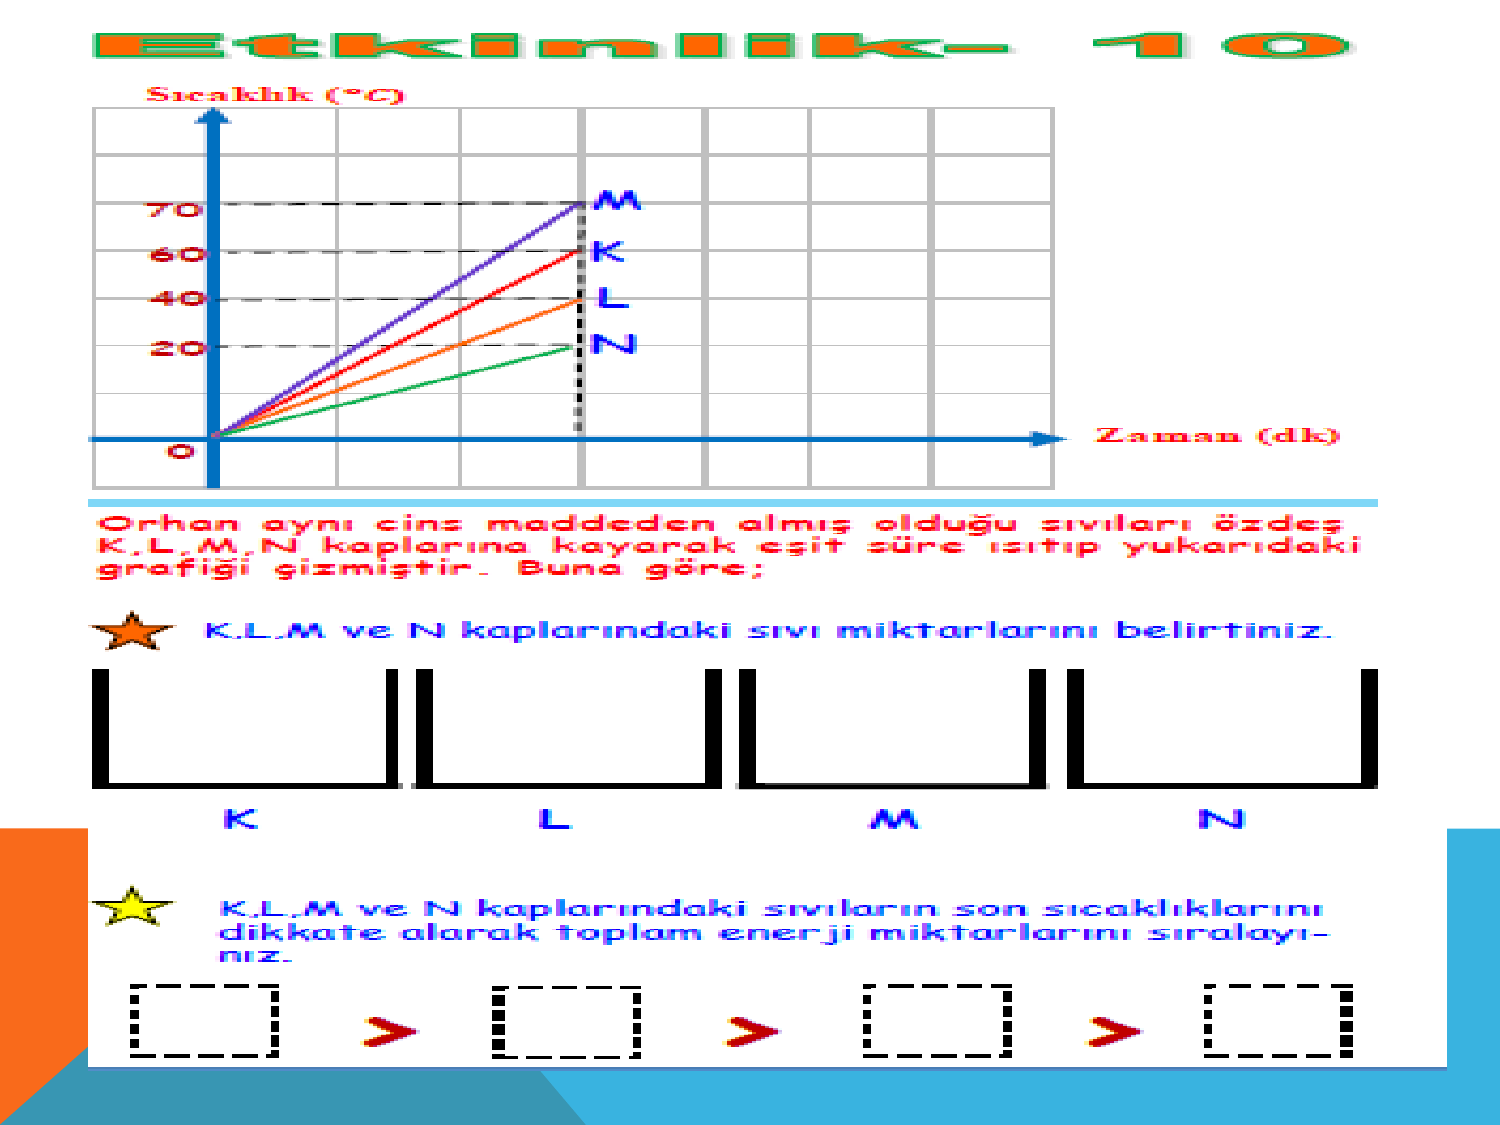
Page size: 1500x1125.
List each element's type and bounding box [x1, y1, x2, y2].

picture [88, 18, 1448, 1071]
